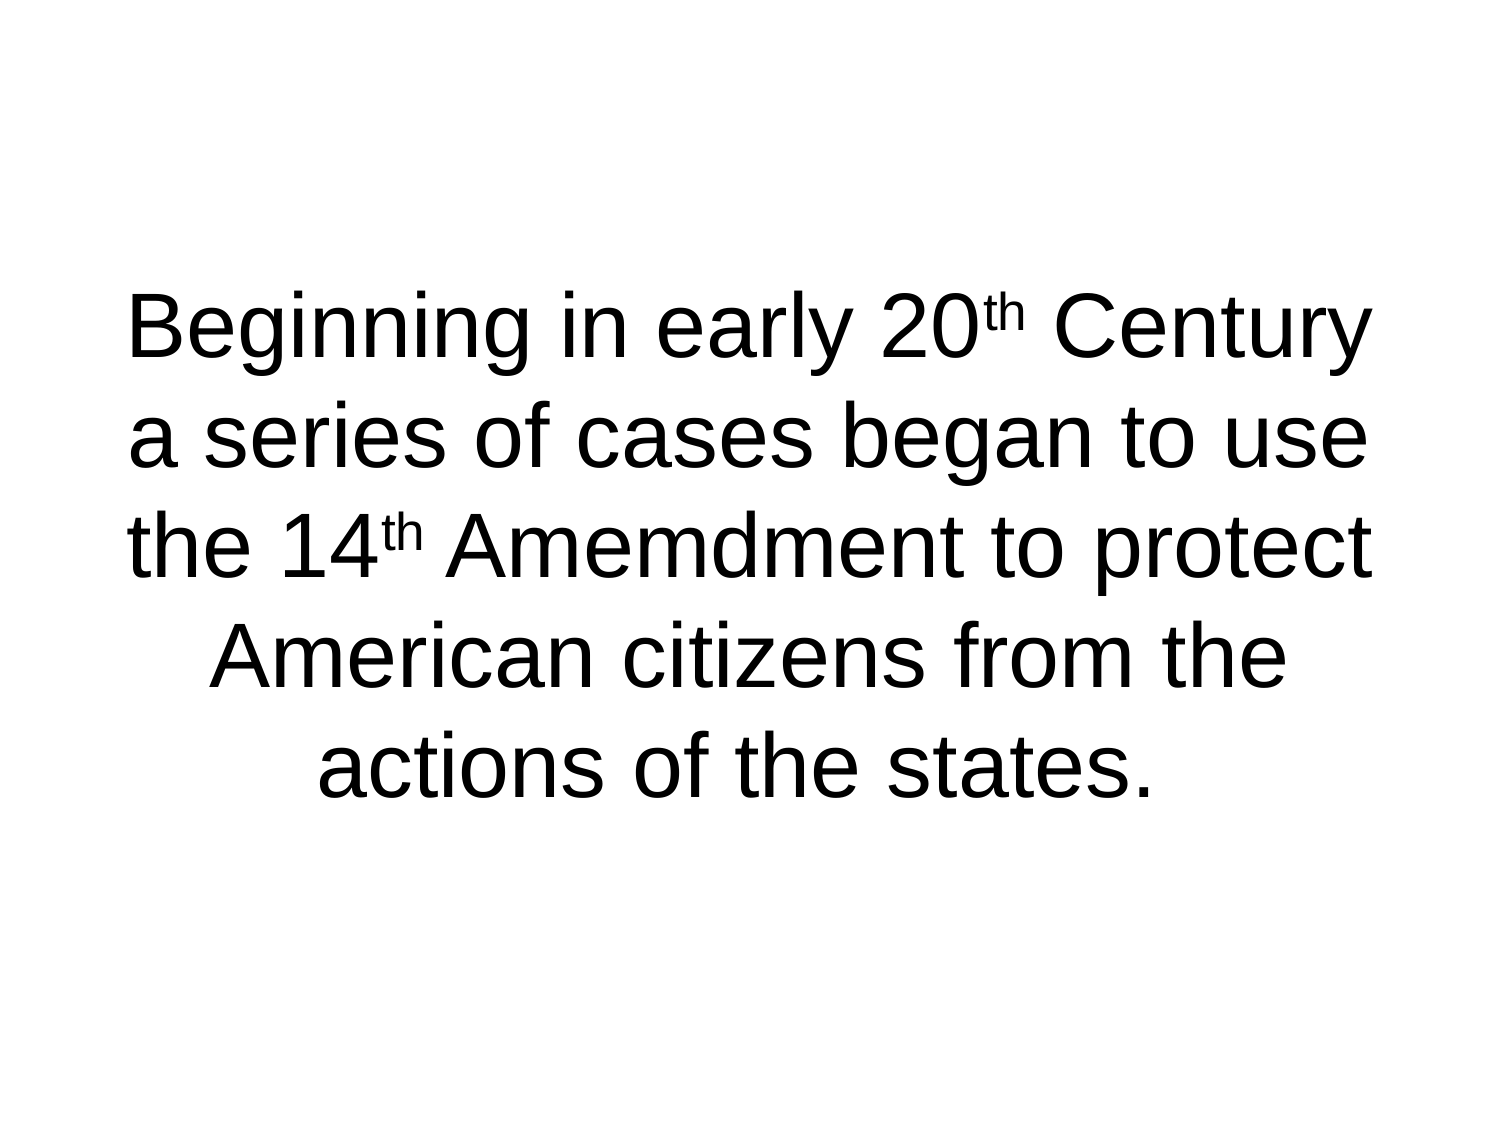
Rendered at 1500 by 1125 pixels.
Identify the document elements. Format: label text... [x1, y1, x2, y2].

title Beginning in early 20th Century a series of cases began to use the 14th Amemdment to protect American citizens from the actions of the states. [74, 44, 1426, 1038]
